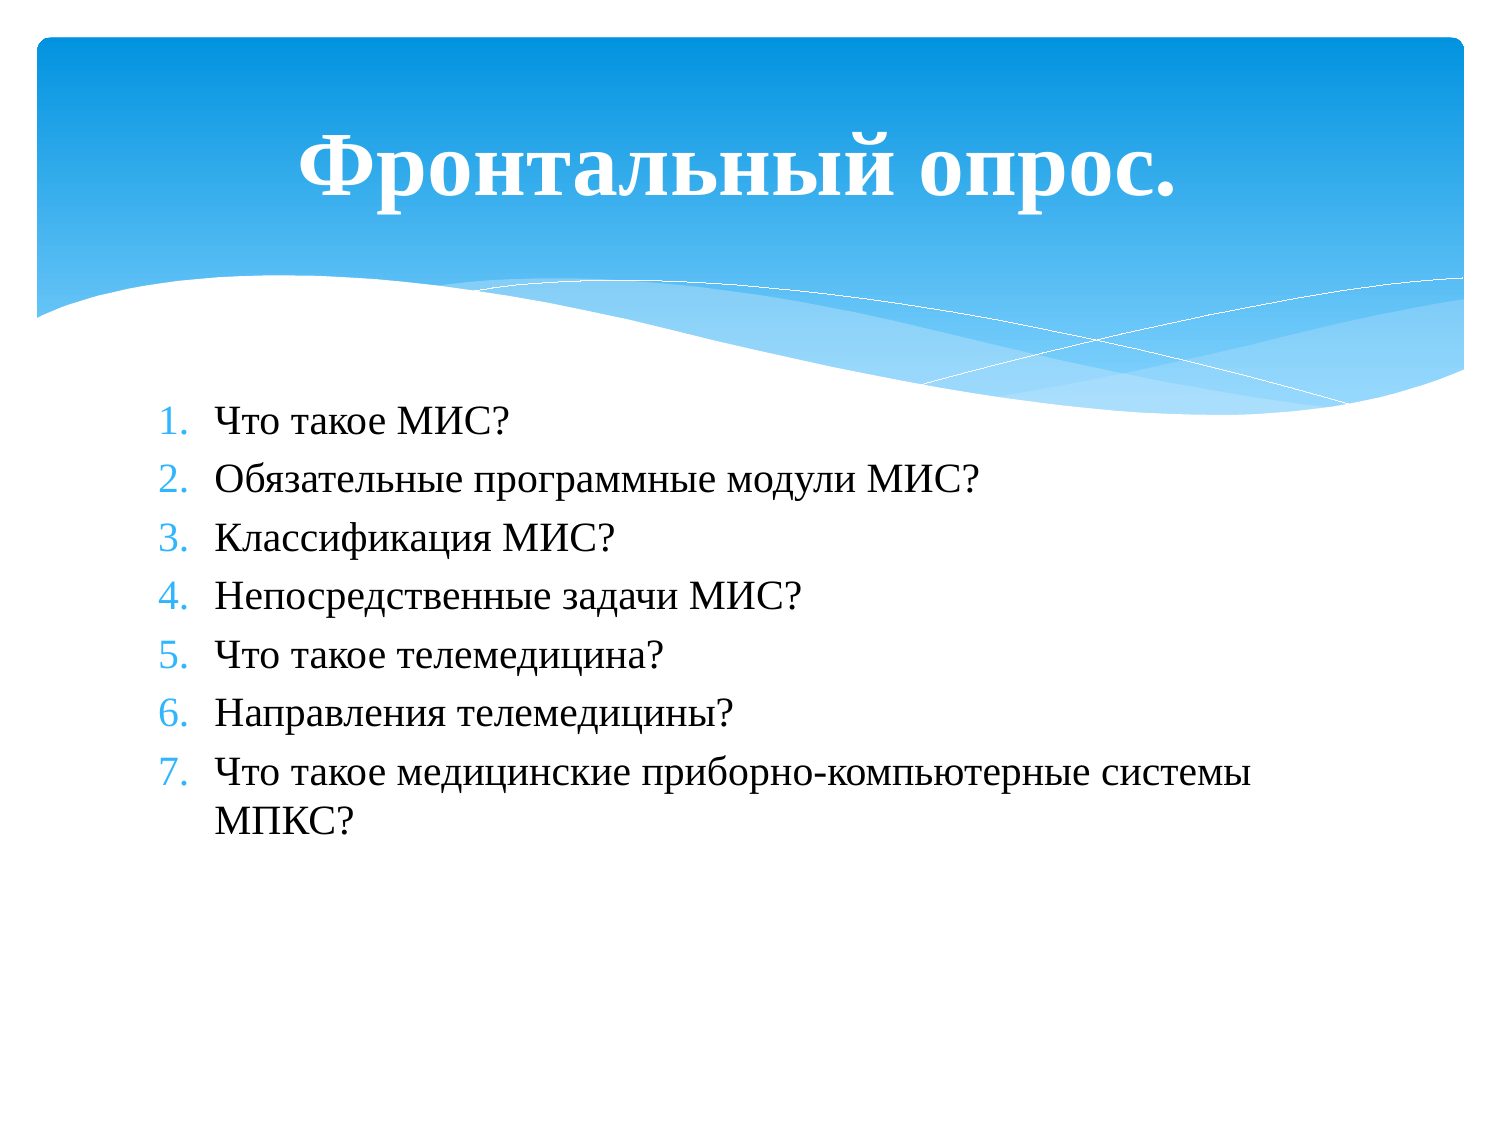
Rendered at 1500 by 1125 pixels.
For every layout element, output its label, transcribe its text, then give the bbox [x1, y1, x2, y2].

list Что такое МИС? Обязательные программные модули МИС? Классификация МИС? Непосредственные задачи МИС? Что такое телемедицина? Направления телемедицины? Что такое медицинские приборно-компьютерные системы МПКС? [143, 385, 1359, 1005]
title Фронтальный опрос. [75, 55, 1425, 261]
